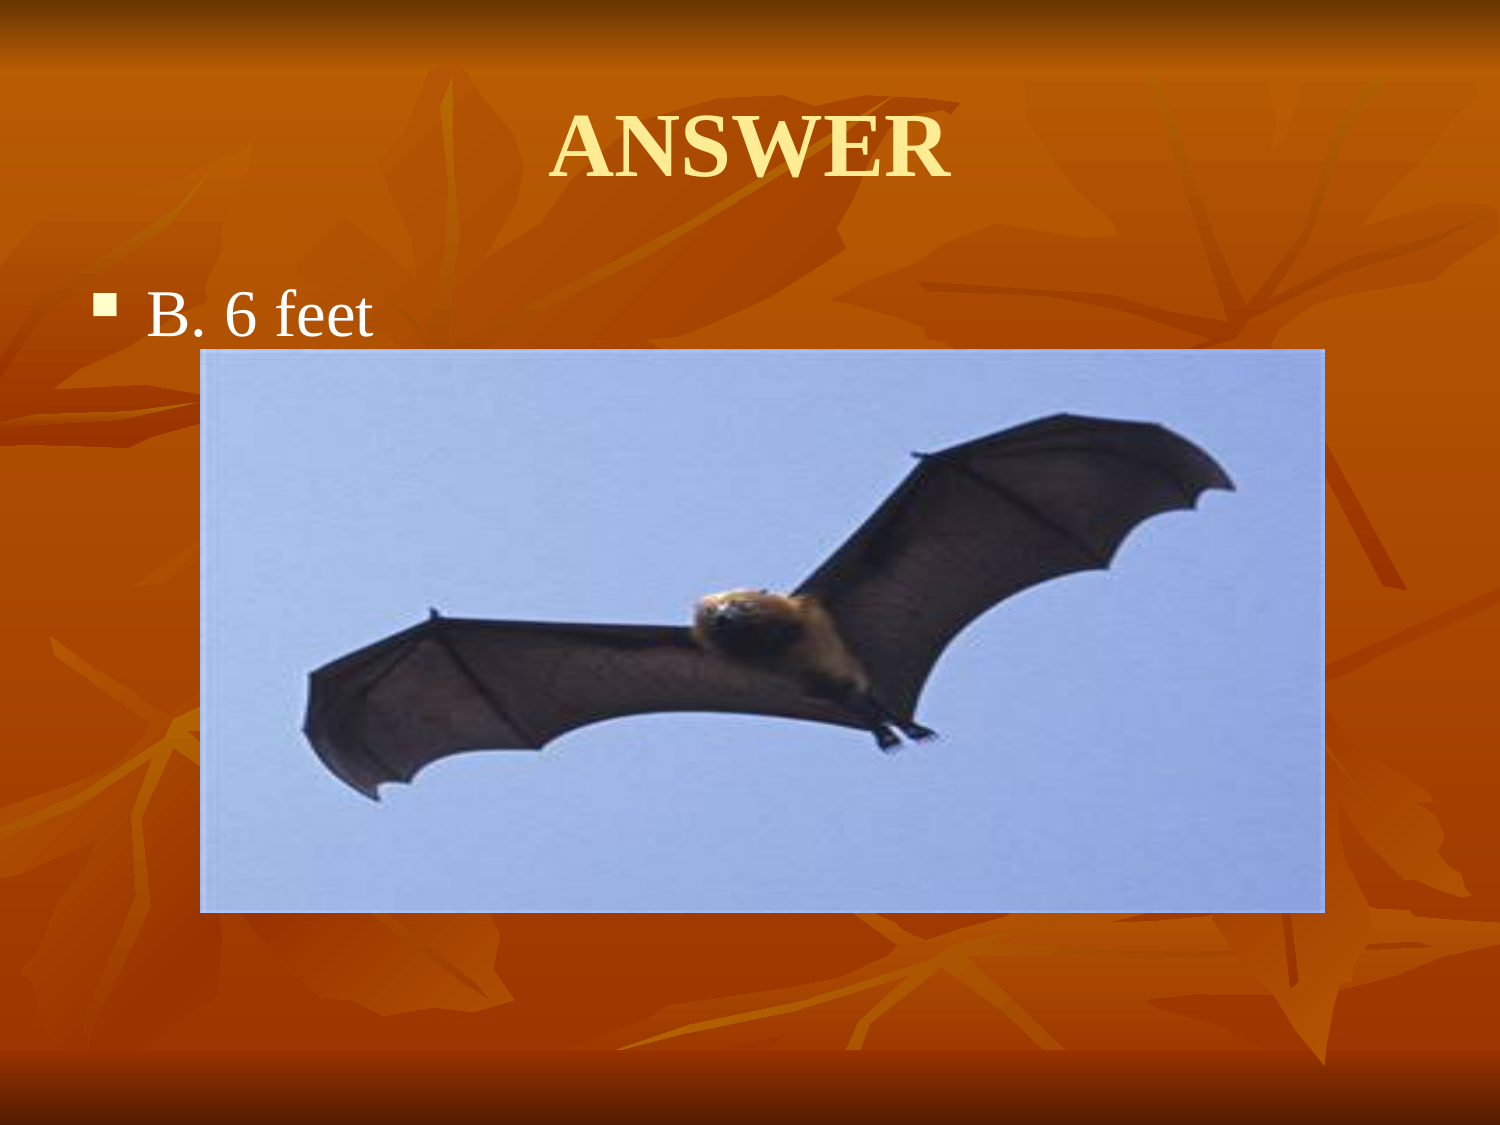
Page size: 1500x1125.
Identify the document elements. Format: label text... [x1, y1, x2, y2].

picture [199, 348, 1326, 913]
title ANSWER [74, 45, 1426, 234]
list B. 6 feet [74, 262, 1426, 1006]
